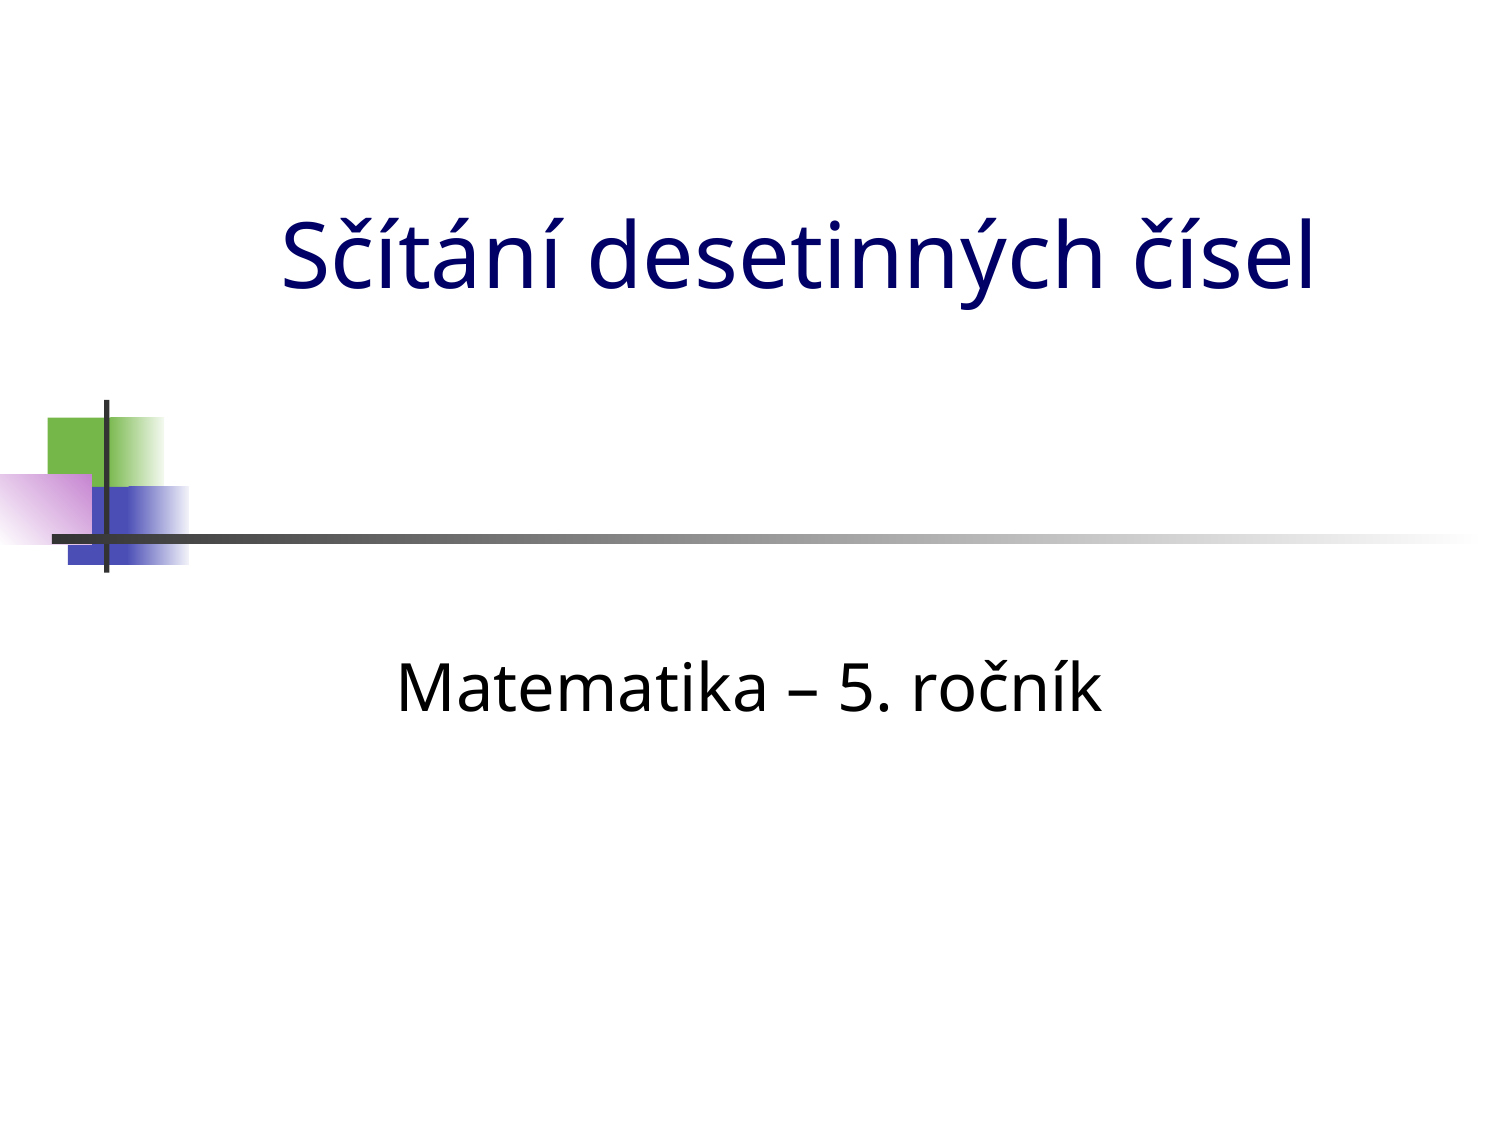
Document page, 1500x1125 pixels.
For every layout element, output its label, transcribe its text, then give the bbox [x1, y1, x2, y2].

subtitle Matematika – 5. ročník [224, 637, 1276, 926]
title Sčítání desetinných čísel [162, 172, 1438, 315]
